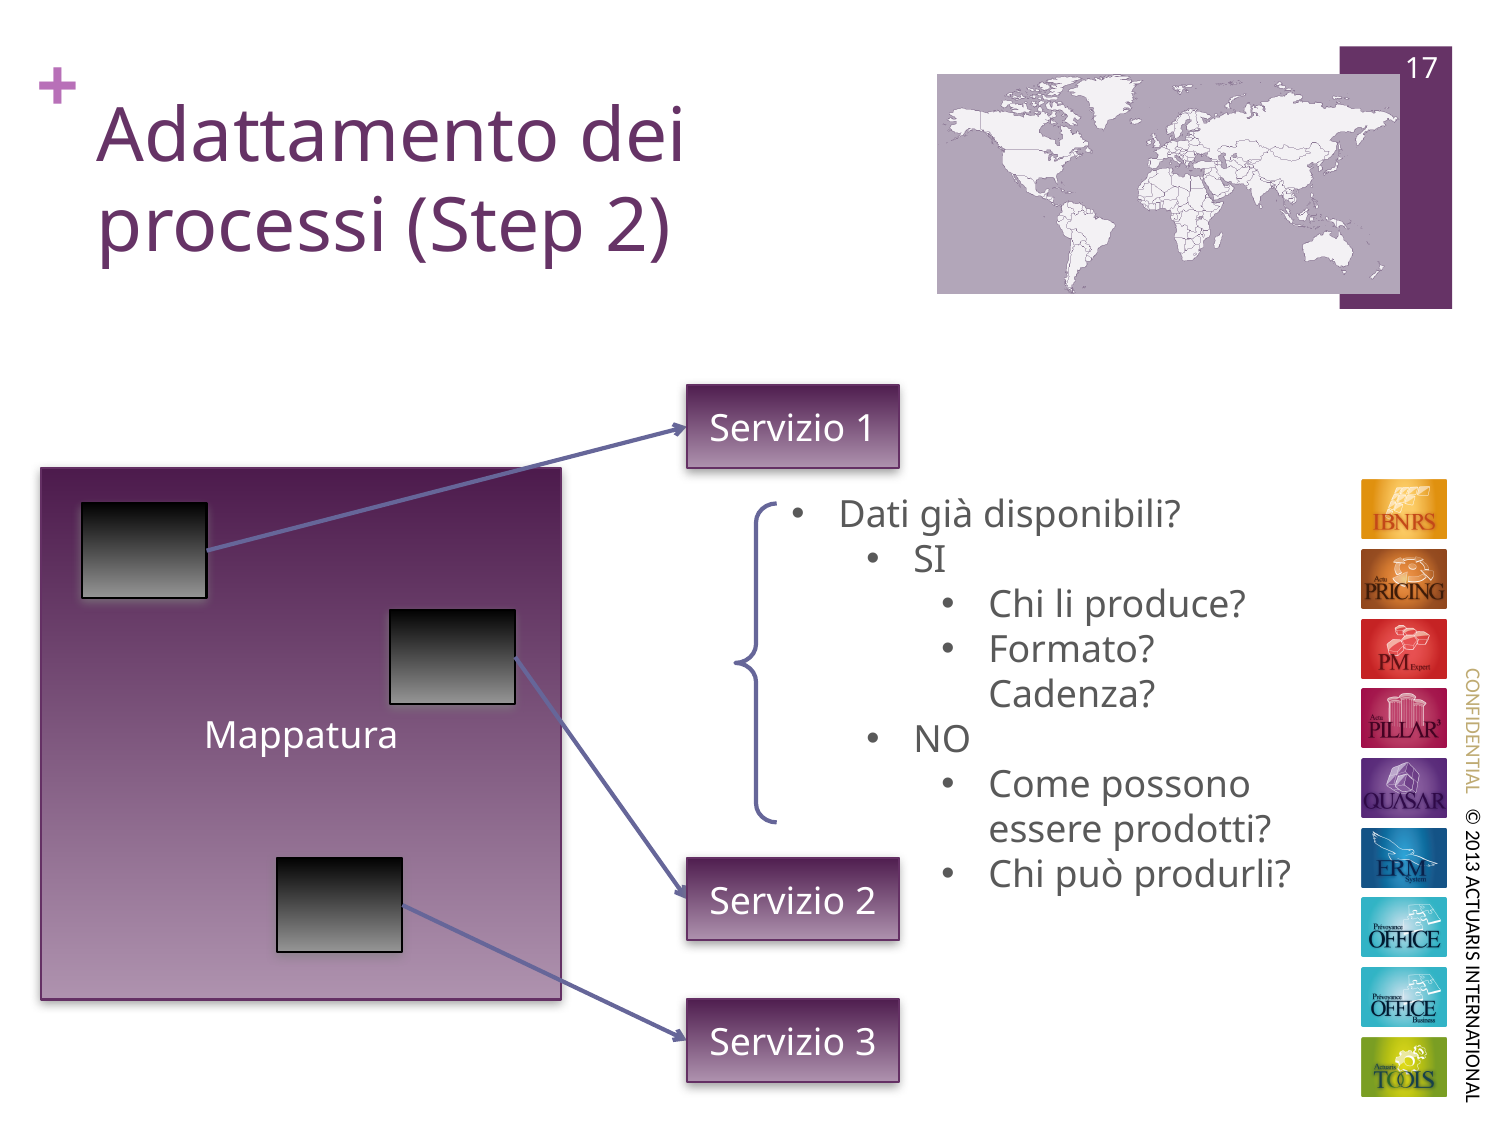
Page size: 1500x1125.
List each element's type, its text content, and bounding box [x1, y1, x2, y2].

picture [1361, 549, 1447, 609]
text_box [514, 656, 688, 900]
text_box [206, 426, 688, 552]
picture [1361, 688, 1447, 748]
text_box [81, 502, 208, 599]
picture [1361, 1037, 1447, 1097]
picture [1361, 758, 1447, 818]
picture [1361, 479, 1447, 539]
text_box Dati già disponibili? SI Chi li produce? Formato? Cadenza? NO Come possono essere prodotti? Chi può produrli? [776, 482, 1344, 903]
picture [1361, 897, 1447, 957]
text_box [389, 609, 516, 705]
picture [1361, 828, 1447, 888]
text_box [276, 857, 403, 953]
text_box [733, 501, 776, 825]
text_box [401, 904, 688, 1041]
title Adattamento dei processi (Step 2) [81, 79, 845, 303]
text_box Servizio 3 [686, 998, 900, 1083]
text_box Servizio 1 [686, 384, 900, 469]
text_box Mappatura [40, 467, 562, 1001]
slide_number 17 [1362, 39, 1454, 100]
text_box Servizio 2 [693, 857, 900, 941]
picture [1361, 967, 1447, 1027]
picture [1361, 619, 1447, 679]
